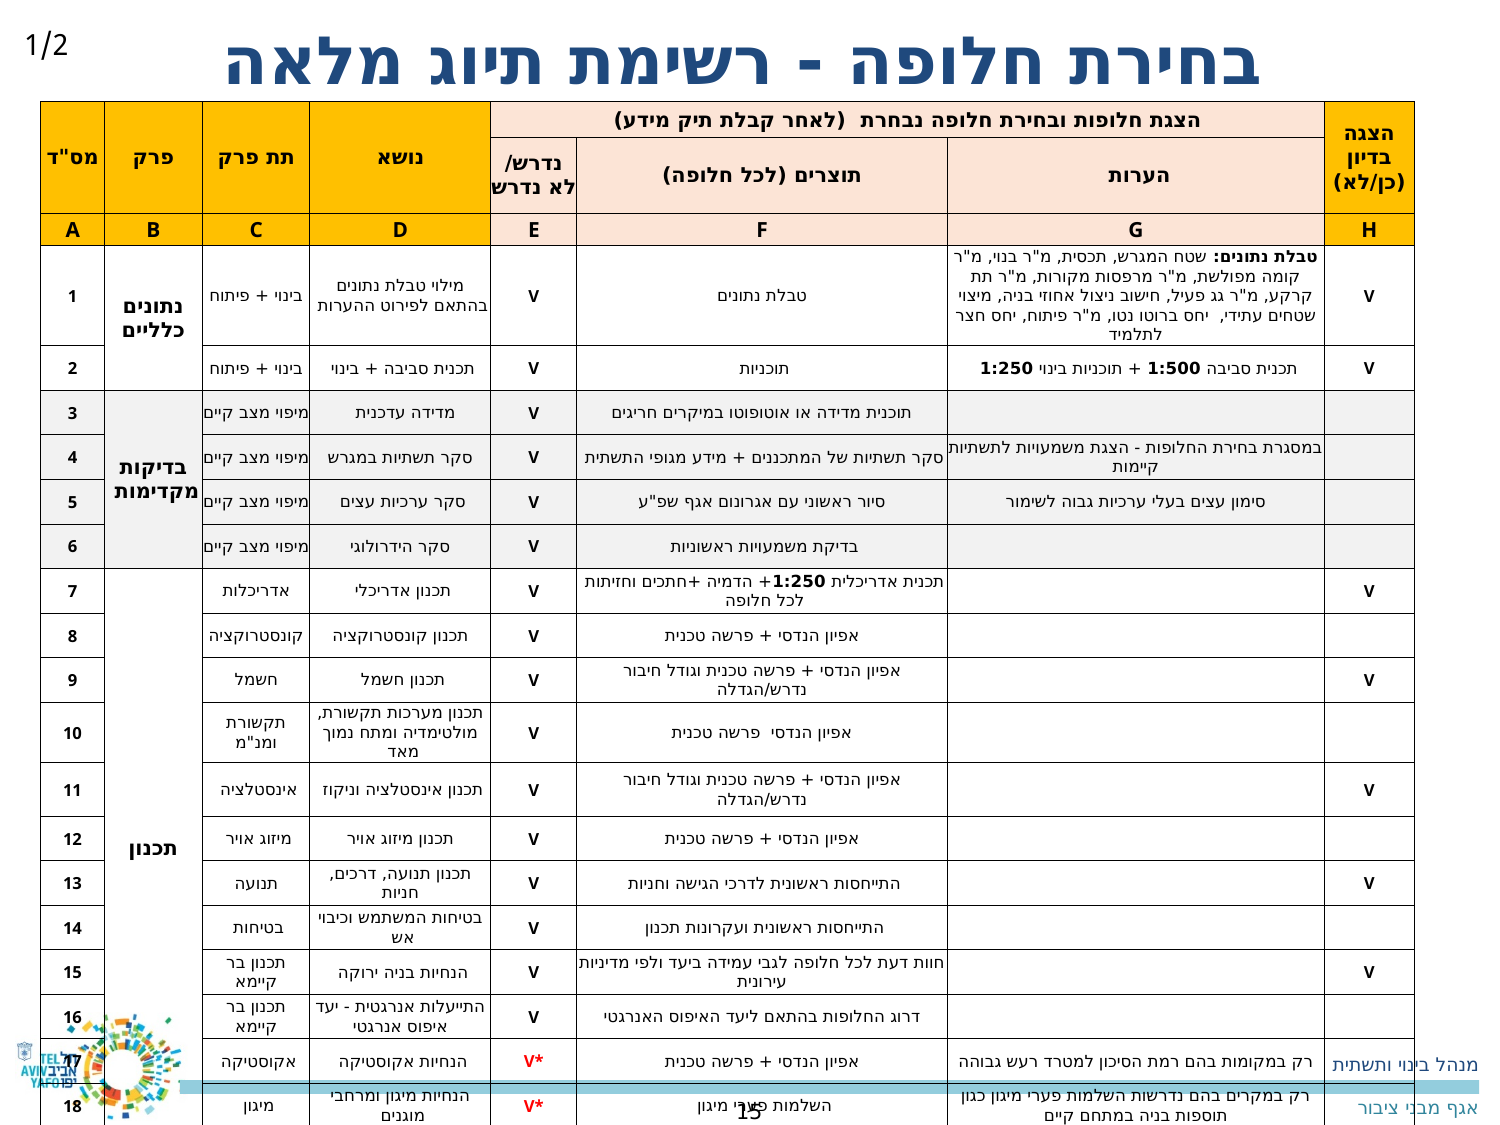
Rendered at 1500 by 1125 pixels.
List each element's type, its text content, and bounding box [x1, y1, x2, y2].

table_cell טבלת נתונים: שטח המגרש, תכסית, מ"ר בנוי, מ"ר קומה מפולשת, מ"ר מרפסות מקורות, מ"ר תת קרקע, מ"ר גג פעיל, חישוב ניצול אחוזי בניה, מיצוי שטחים עתידי, יחס ברוטו נטו, מ"ר פיתוח, יחס חצר לתלמיד [948, 246, 1324, 345]
table_cell תוצרים (לכל חלופה) [577, 138, 947, 213]
table_cell H [1325, 214, 1414, 245]
table_cell התייעלות אנרגטית - יעד איפוס אנרגטי [310, 995, 490, 1038]
table_cell תכנית סביבה 1:500 + תוכניות בינוי 1:250 [948, 346, 1324, 390]
table_cell אפיון הנדסי פרשה טכנית [577, 703, 947, 762]
table_header פרק [105, 110, 202, 213]
table_cell תכנון בר קיימא [203, 950, 309, 994]
table_cell סימון עצים בעלי ערכיות גבוה לשימור [948, 480, 1324, 524]
table_cell [1325, 480, 1414, 524]
table_cell 8 [41, 614, 104, 657]
table_cell תכנון [105, 569, 202, 1125]
text_box בחירת חלופה - רשימת תיוג מלאה [0, 5, 1500, 110]
table_cell תכנון מיזוג אויר [310, 817, 490, 860]
table_cell בטיחות [203, 906, 309, 949]
table_cell אפיון הנדסי + פרשה טכנית וגודל חיבור נדרש/הגדלה [577, 658, 947, 702]
table_cell V [491, 703, 576, 762]
table_cell מיזוג אויר [203, 817, 309, 860]
table_cell 2 [41, 346, 104, 390]
table_cell נדרש/ לא נדרש [491, 138, 576, 213]
table_cell [1325, 525, 1414, 568]
table_cell אינסטלציה [203, 763, 309, 816]
table_cell בינוי + פיתוח [203, 346, 309, 390]
table_cell 15 [41, 950, 104, 994]
table_cell V [491, 569, 576, 613]
table_cell בדיקות מקדימות [105, 391, 202, 568]
table_cell תכנון תנועה, דרכים, חניות [310, 861, 490, 905]
table_cell [948, 906, 1324, 949]
table_cell טבלת נתונים [577, 246, 947, 345]
table_cell תכנון חשמל [310, 658, 490, 702]
table_cell מילוי טבלת נתונים בהתאם לפירוט ההערות [310, 246, 490, 345]
table_cell תנועה [203, 861, 309, 905]
table_cell [1325, 703, 1414, 762]
table_cell 3 [41, 391, 104, 434]
table_header מס"ד [41, 110, 104, 213]
table_cell רק במקומות בהם רמת הסיכון למטרד רעש גבוהה [948, 1039, 1324, 1083]
table_cell הנחיות בניה ירוקה [310, 950, 490, 994]
table_header נושא [310, 110, 490, 213]
table_cell C [203, 214, 309, 245]
table_cell V* [491, 1039, 576, 1083]
table_cell V [491, 906, 576, 949]
table_cell אפיון הנדסי + פרשה טכנית [577, 614, 947, 657]
table_cell מיפוי מצב קיים [203, 391, 309, 434]
table_cell סקר ערכיות עצים [310, 480, 490, 524]
table_cell סקר תשתיות של המתכננים + מידע מגופי התשתית [577, 435, 947, 479]
table_cell 1 [41, 246, 104, 345]
table_cell תכנון מערכות תקשורת, מולטימדיה ומתח נמוך מאד [310, 703, 490, 762]
table_cell [948, 950, 1324, 994]
table_cell נתונים כלליים [105, 246, 202, 390]
table_cell [1325, 435, 1414, 479]
table_cell 6 [41, 525, 104, 568]
table_cell [1325, 391, 1414, 434]
table_cell בינוי + פיתוח [203, 246, 309, 345]
table_cell B [105, 214, 202, 245]
table_cell V [491, 614, 576, 657]
table_cell מדידה עדכנית [310, 391, 490, 434]
table_cell במסגרת בחירת החלופות - הצגת משמעויות לתשתיות קיימות [948, 435, 1324, 479]
table_cell V [491, 861, 576, 905]
table_cell 9 [41, 658, 104, 702]
table_cell G [948, 214, 1324, 245]
table_cell קונסטרוקציה [203, 614, 309, 657]
table_cell V [491, 950, 576, 994]
table_cell V [1325, 861, 1414, 905]
table_cell דרוג החלופות בהתאם ליעד האיפוס האנרגטי [577, 995, 947, 1038]
table_cell V [1325, 763, 1414, 816]
table_cell 11 [41, 763, 104, 816]
table_cell חשמל [203, 658, 309, 702]
table_cell [948, 995, 1324, 1038]
table_cell V [491, 391, 576, 434]
table_cell [1325, 1084, 1414, 1125]
table_cell אקוסטיקה [203, 1039, 309, 1083]
table_cell V [491, 763, 576, 816]
table_cell מיגון [203, 1084, 309, 1125]
table_cell סקר תשתיות במגרש [310, 435, 490, 479]
table_cell E [491, 214, 576, 245]
table_cell תכנית אדריכלית 1:250+ הדמיה +חתכים וחזיתות לכל חלופה [577, 569, 947, 613]
table_cell תקשורת ומנ"מ [203, 703, 309, 762]
table_cell [1325, 817, 1414, 860]
table_cell [948, 861, 1324, 905]
table_cell תוכניות [577, 346, 947, 390]
table_cell V [1325, 658, 1414, 702]
table_header הצגת חלופות ובחירת חלופה נבחרת (לאחר קבלת תיק מידע) [491, 110, 1324, 137]
table_cell V [491, 525, 576, 568]
table_cell תכנון קונסטרוקציה [310, 614, 490, 657]
table_cell [948, 763, 1324, 816]
table_cell D [310, 214, 490, 245]
table_cell התייחסות ראשונית לדרכי הגישה וחניות [577, 861, 947, 905]
table_cell בטיחות המשתמש וכיבוי אש [310, 906, 490, 949]
table_cell מיפוי מצב קיים [203, 435, 309, 479]
table_cell F [577, 214, 947, 245]
table_cell תכנון בר קיימא [203, 995, 309, 1038]
table_cell [1325, 906, 1414, 949]
table_cell V [1325, 246, 1414, 345]
table_cell [948, 569, 1324, 613]
table_cell 18 [41, 1084, 104, 1125]
table_cell תכנון אינסטלציה וניקוז [310, 763, 490, 816]
table_cell V* [491, 1084, 576, 1125]
picture [15, 1012, 40, 1121]
table_cell תכנית סביבה + בינוי [310, 346, 490, 390]
table_cell A [41, 214, 104, 245]
table_cell V [491, 995, 576, 1038]
table_cell מיפוי מצב קיים [203, 480, 309, 524]
table_cell הנחיות אקוסטיקה [310, 1039, 490, 1083]
table_cell [1325, 1039, 1414, 1083]
table_cell [948, 525, 1324, 568]
table_header הצגה בדיון (כן/לא) [1325, 110, 1414, 213]
table_cell חוות דעת לכל חלופה לגבי עמידה ביעד ולפי מדיניות עירונית [577, 950, 947, 994]
table_cell אפיון הנדסי + פרשה טכנית וגודל חיבור נדרש/הגדלה [577, 763, 947, 816]
table_cell [948, 703, 1324, 762]
table_cell V [491, 480, 576, 524]
table_cell V [491, 435, 576, 479]
table_cell אפיון הנדסי + פרשה טכנית [577, 1039, 947, 1083]
table_cell 13 [41, 861, 104, 905]
table_cell [948, 614, 1324, 657]
table_cell התייחסות ראשונית ועקרונות תכנון [577, 906, 947, 949]
table_cell אדריכלות [203, 569, 309, 613]
table_cell [1325, 995, 1414, 1038]
table_cell [948, 391, 1324, 434]
table_cell 7 [41, 569, 104, 613]
table_header תת פרק [203, 110, 309, 213]
table_cell V [1325, 346, 1414, 390]
table_cell 14 [41, 906, 104, 949]
table_cell רק במקרים בהם נדרשות השלמות פערי מיגון כגון תוספות בניה במתחם קיים [948, 1084, 1324, 1125]
table_cell 4 [41, 435, 104, 479]
table_cell [1325, 614, 1414, 657]
table_cell V [1325, 569, 1414, 613]
table_cell הערות [948, 138, 1324, 213]
table_cell סיור ראשוני עם אגרונום אגף שפ"ע [577, 480, 947, 524]
table_cell V [491, 346, 576, 390]
table_cell [948, 658, 1324, 702]
table_cell 5 [41, 480, 104, 524]
table_cell מיפוי מצב קיים [203, 525, 309, 568]
table_cell 12 [41, 817, 104, 860]
table_cell V [1325, 950, 1414, 994]
table_cell הנחיות מיגון ומרחבי מוגנים [310, 1084, 490, 1125]
table_cell 16 [41, 995, 104, 1038]
table_cell V [491, 817, 576, 860]
table_cell V [491, 658, 576, 702]
table_cell 17 [41, 1039, 104, 1083]
table_cell [948, 817, 1324, 860]
table_cell תכנון אדריכלי [310, 569, 490, 613]
table_cell 10 [41, 703, 104, 762]
table_cell תוכנית מדידה או אוטופוטו במיקרים חריגים [577, 391, 947, 434]
table_cell סקר הידרולוגי [310, 525, 490, 568]
table_cell בדיקת משמעויות ראשוניות [577, 525, 947, 568]
table_cell השלמות פערי מיגון [577, 1084, 947, 1125]
table_cell אפיון הנדסי + פרשה טכנית [577, 817, 947, 860]
table_cell V [491, 246, 576, 345]
